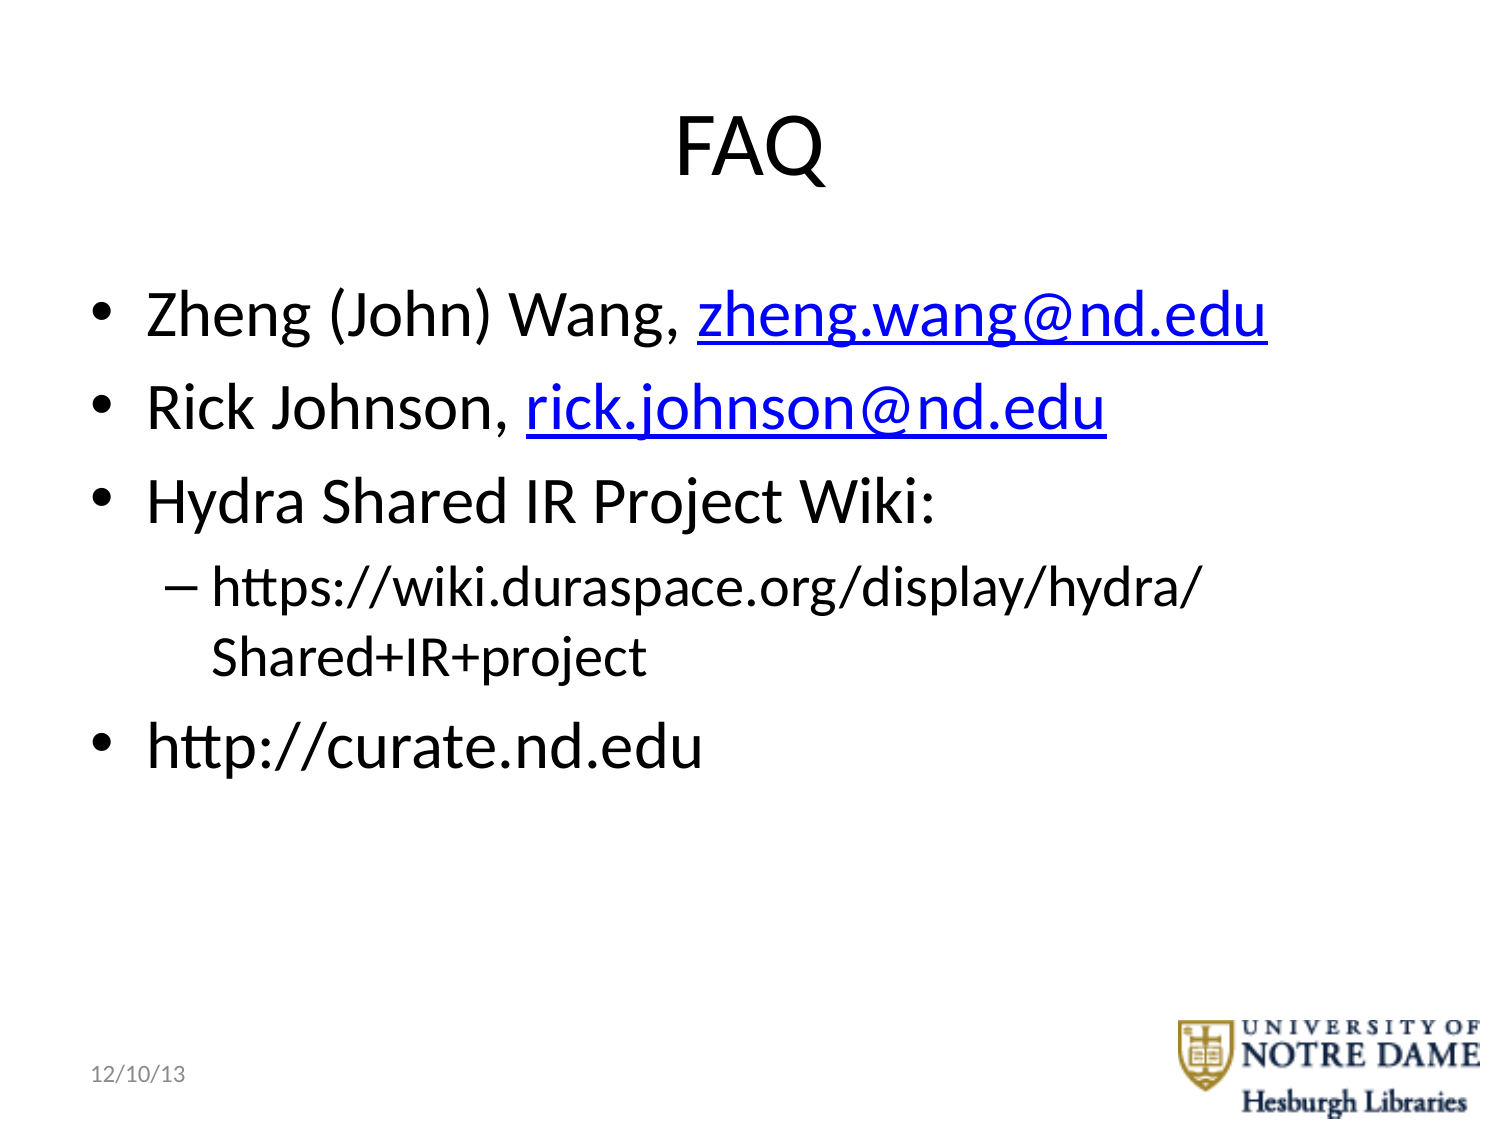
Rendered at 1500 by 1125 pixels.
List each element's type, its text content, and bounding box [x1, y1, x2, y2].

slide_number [75, 1042, 425, 1103]
title FAQ [75, 45, 1425, 233]
list Zheng (John) Wang, zheng.wang@nd.edu Rick Johnson, rick.johnson@nd.edu Hydra Shared IR Project Wiki: https://wiki.duraspace.org/display/hydra/Shared+IR+project http://curate.nd.edu [75, 262, 1425, 1005]
picture [1178, 1020, 1480, 1119]
